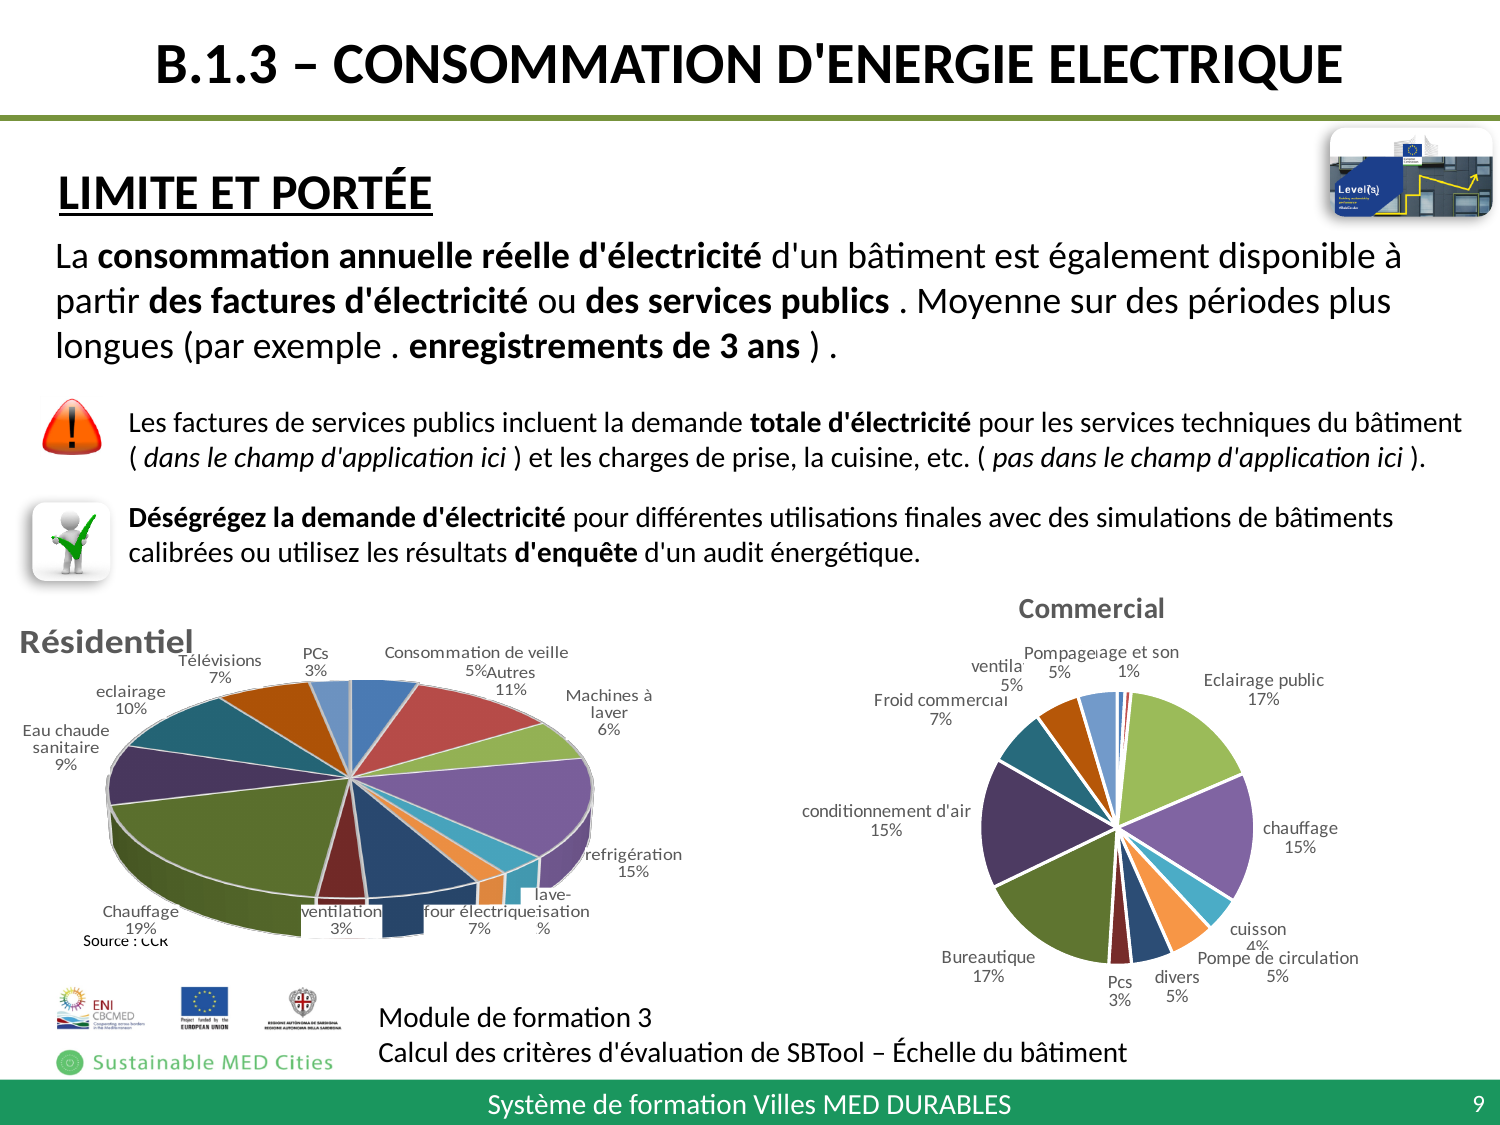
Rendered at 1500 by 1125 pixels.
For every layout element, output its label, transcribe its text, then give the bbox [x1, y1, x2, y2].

list LIMITE ET PORTÉE [43, 152, 1428, 232]
title B.1.3 – CONSOMMATION D'ENERGIE ELECTRIQUE [0, 0, 1500, 121]
chart [12, 570, 1468, 1021]
text_box La consommation annuelle réelle d'électricité d'un bâtiment est également disponible à partir des factures d'électricité ou des services publics . Moyenne sur des périodes plus longues (par exemple . enregistrements de 3 ans ) . [40, 223, 1477, 332]
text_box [0, 972, 1500, 1125]
picture [32, 502, 111, 582]
text_box Les factures de services publics incluent la demande totale d'électricité pour les services techniques du bâtiment ( dans le champ d'application ici ) et les charges de prise, la cuisine, etc. ( pas dans le champ d'application ici ). Déségrégez la demande d'électricité pour différentes utilisations finales avec des simulations de bâtiments calibrées ou utilisez les résultats d'enquête d'un audit énergétique. [113, 396, 1493, 576]
picture [40, 396, 103, 457]
picture [1329, 127, 1493, 217]
